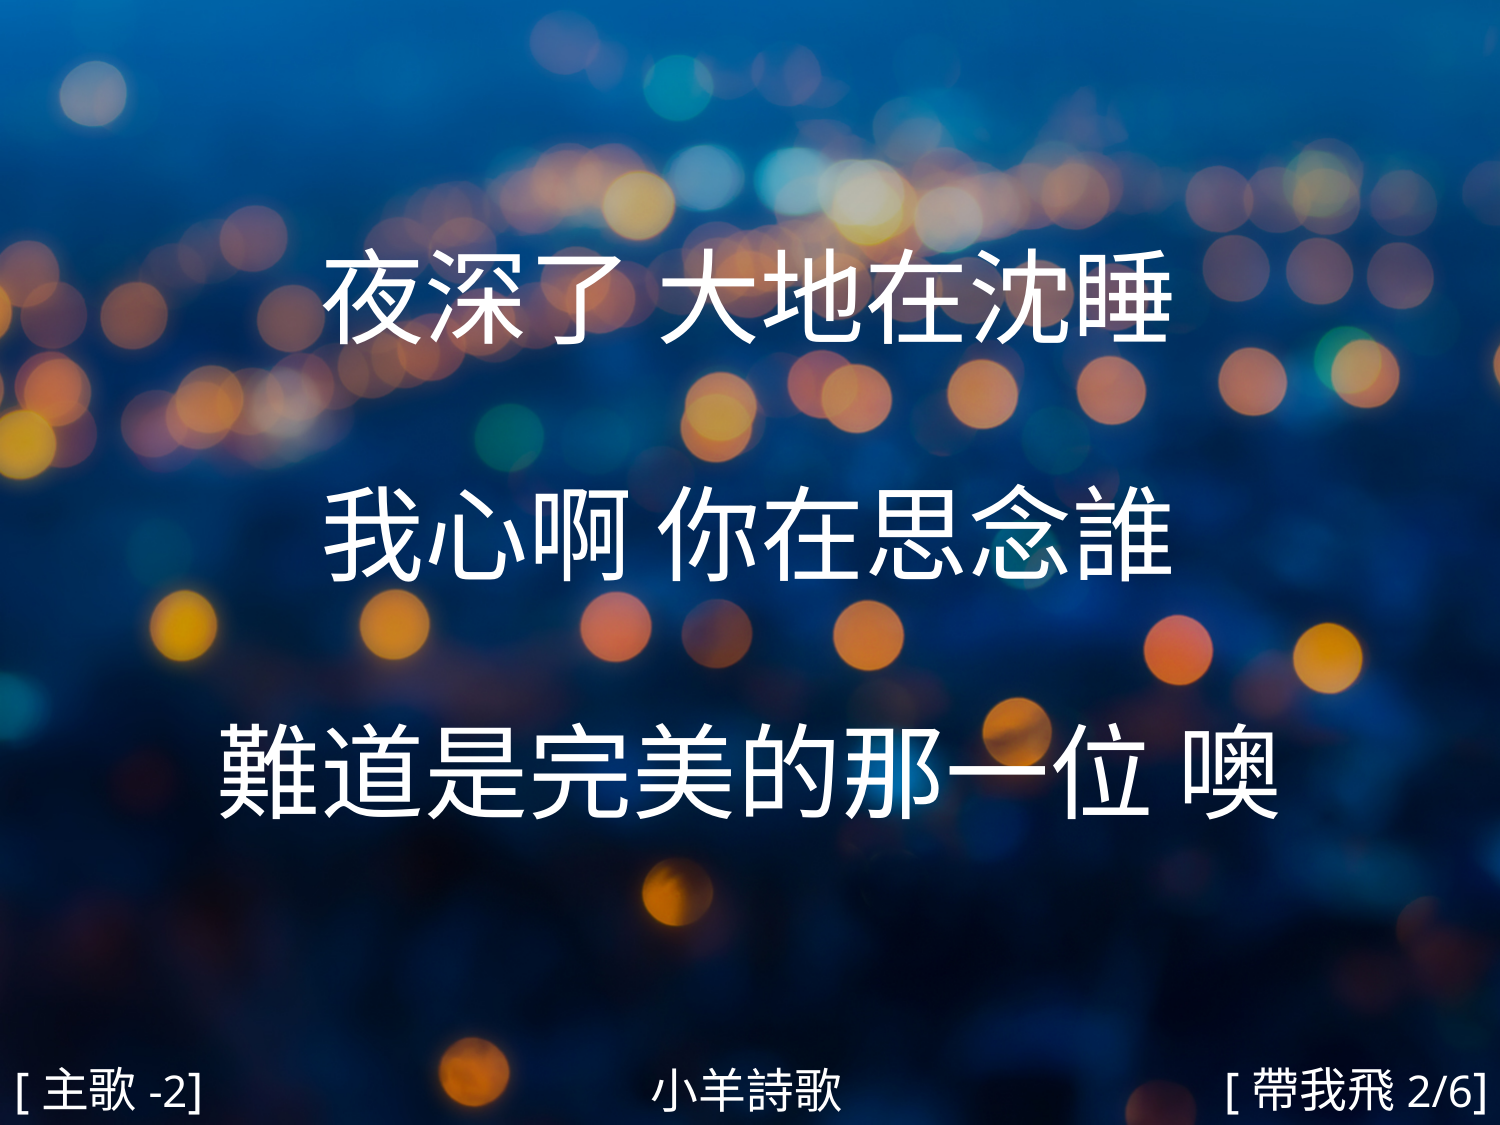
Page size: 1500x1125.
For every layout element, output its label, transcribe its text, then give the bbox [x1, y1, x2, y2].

text_box [主歌-2] [0, 1052, 258, 1125]
text_box 夜深了 大地在沈睡 我心啊 你在思念誰 難道是完美的那一位 噢 [0, 224, 1499, 817]
picture [0, 0, 1500, 1053]
text_box [帶我飛2/6] [933, 1052, 1500, 1125]
subtitle 小羊詩歌 [258, 1053, 933, 1125]
